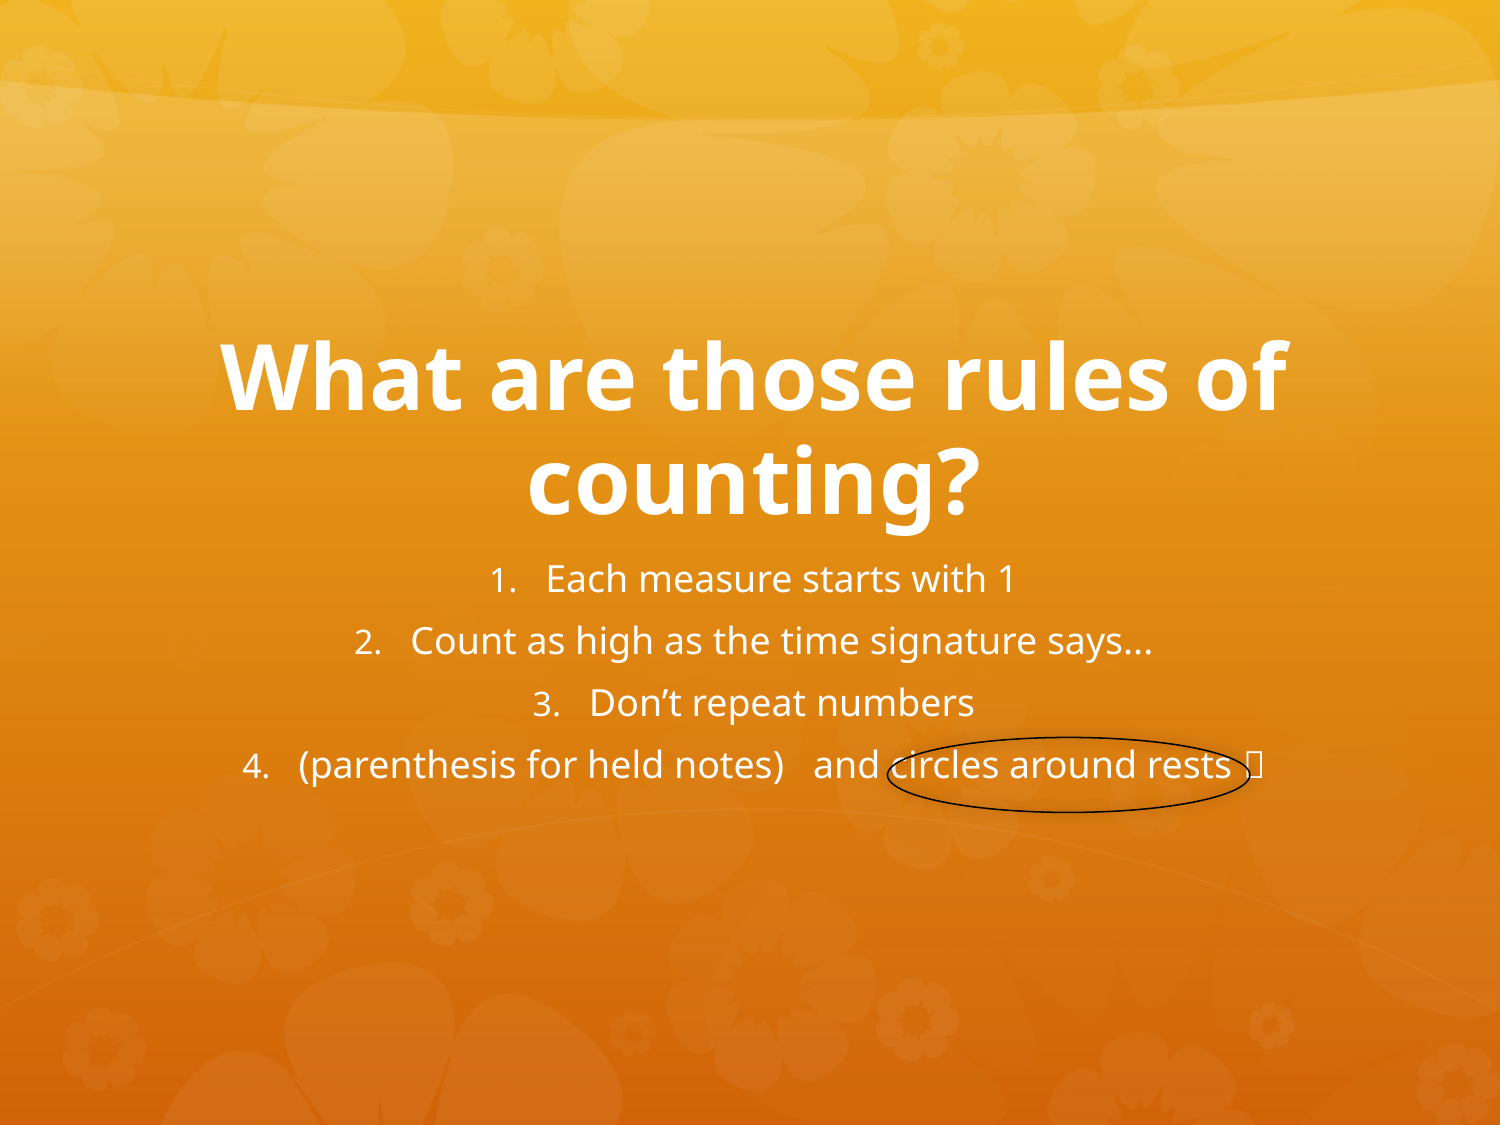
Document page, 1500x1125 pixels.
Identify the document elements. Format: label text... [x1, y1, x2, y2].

title What are those rules of counting? [132, 266, 1376, 542]
text_box [886, 736, 1251, 814]
list Each measure starts with 1 Count as high as the time signature says... Don’t repeat numbers (parenthesis for held notes) and circles around rests  [132, 542, 1376, 831]
picture [0, 0, 1500, 1125]
